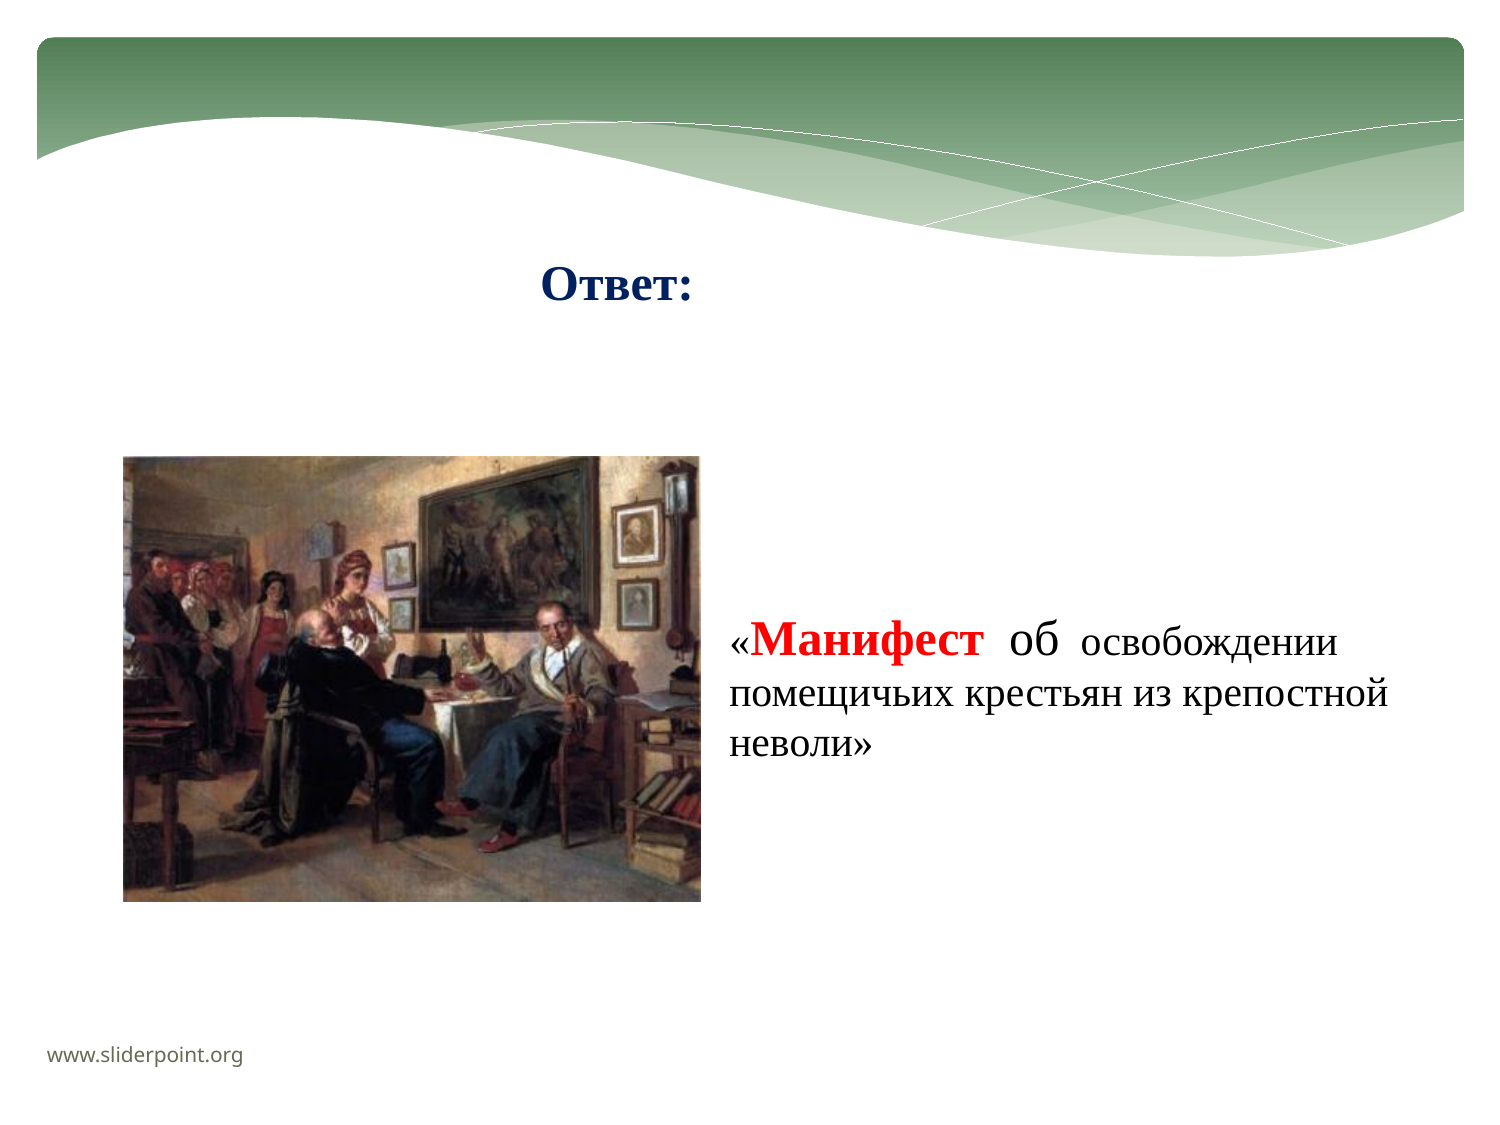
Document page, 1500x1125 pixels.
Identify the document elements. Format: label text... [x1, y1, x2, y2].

footer www.sliderpoint.org [31, 1025, 653, 1086]
picture [123, 455, 701, 902]
text_box Ответ: [525, 243, 711, 319]
text_box «Манифест об освобождении помещичьих крестьян из крепостной неволи» [714, 597, 1424, 773]
